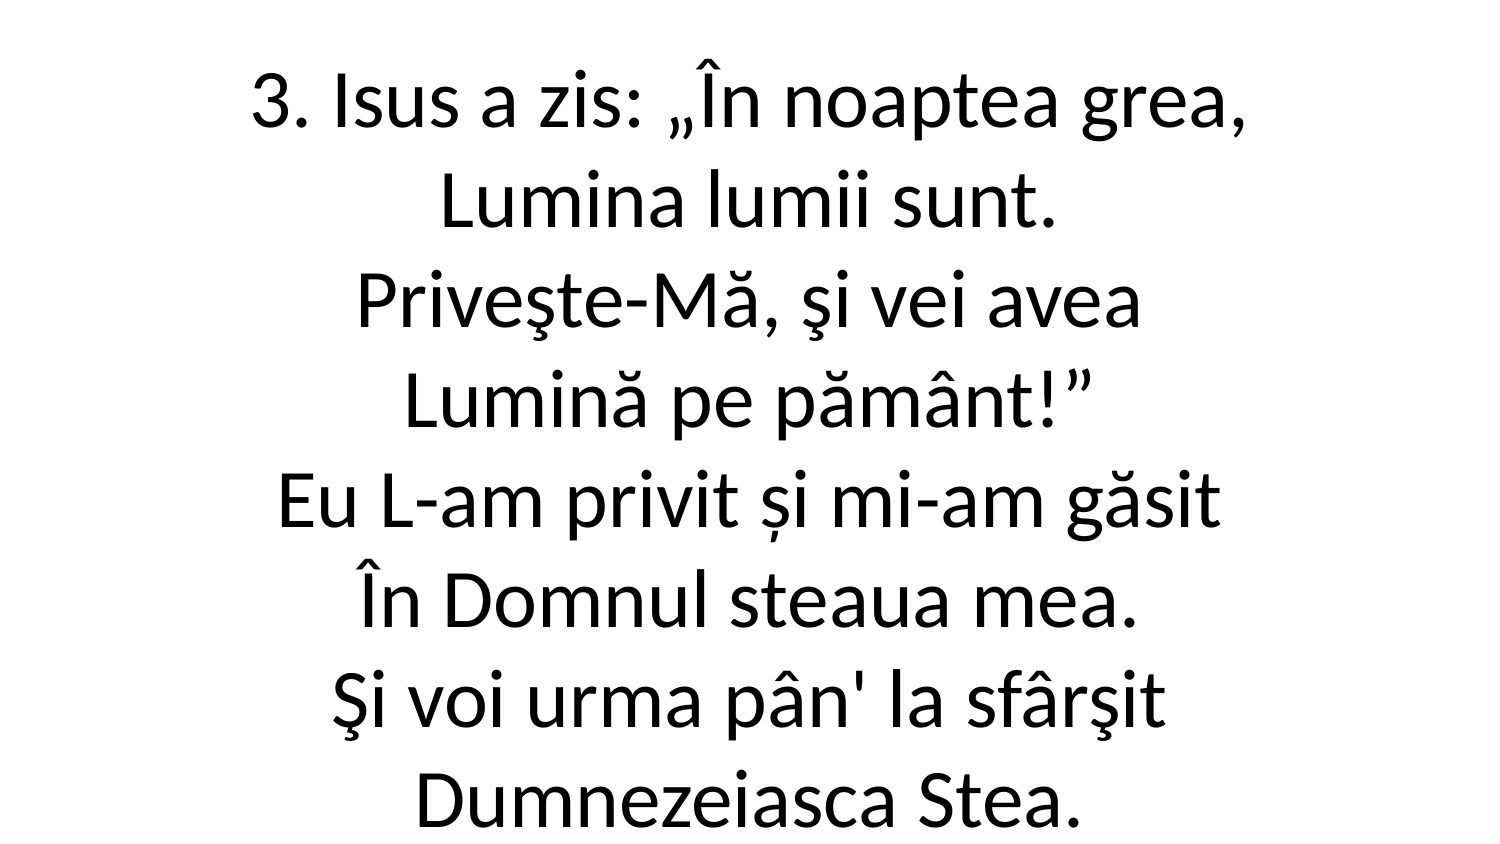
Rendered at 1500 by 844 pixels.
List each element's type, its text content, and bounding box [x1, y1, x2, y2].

text_box 3. Isus a zis: „În noaptea grea, Lumina lumii sunt. Priveşte-Mă, şi vei avea Lumină pe pământ!” Eu L-am privit și mi-am găsit În Domnul steaua mea. Şi voi urma pân' la sfârşit Dumnezeiasca Stea. [234, 0, 1266, 844]
